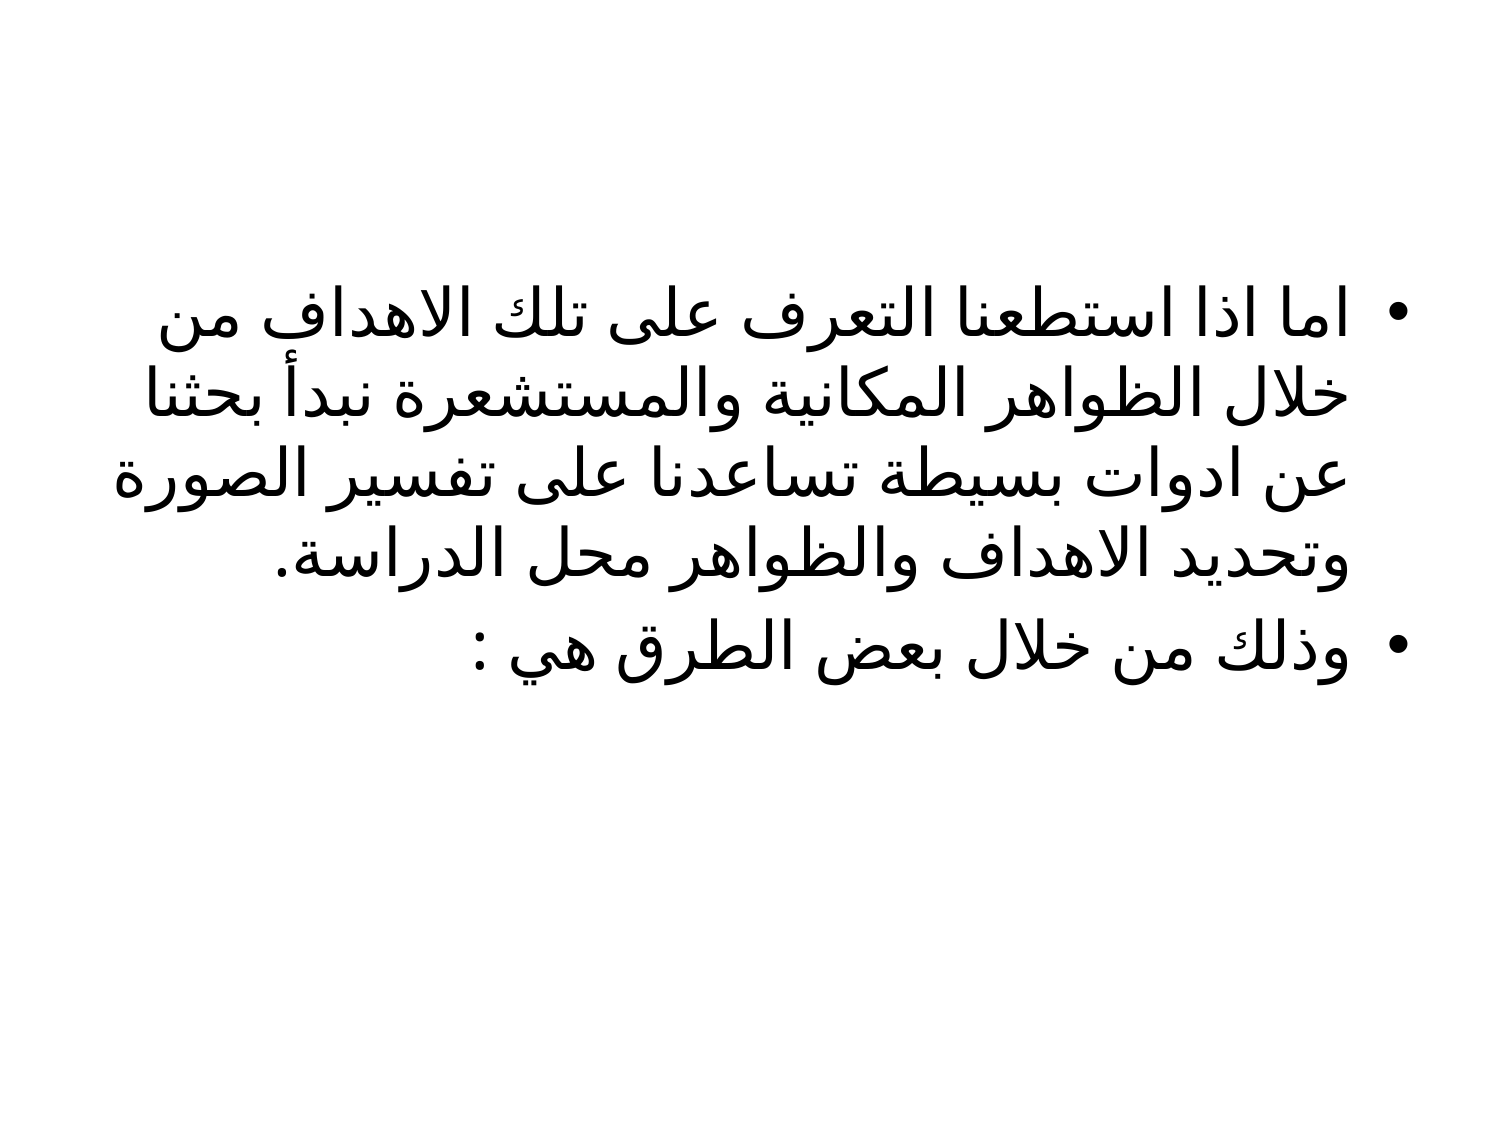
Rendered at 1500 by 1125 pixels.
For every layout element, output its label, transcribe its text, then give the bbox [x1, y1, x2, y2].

list اما اذا استطعنا التعرف على تلك الاهداف من خلال الظواهر المكانية والمستشعرة نبدأ بحثنا عن ادوات بسيطة تساعدنا على تفسير الصورة وتحديد الاهداف والظواهر محل الدراسة. وذلك من خلال بعض الطرق هي : [75, 262, 1425, 1005]
